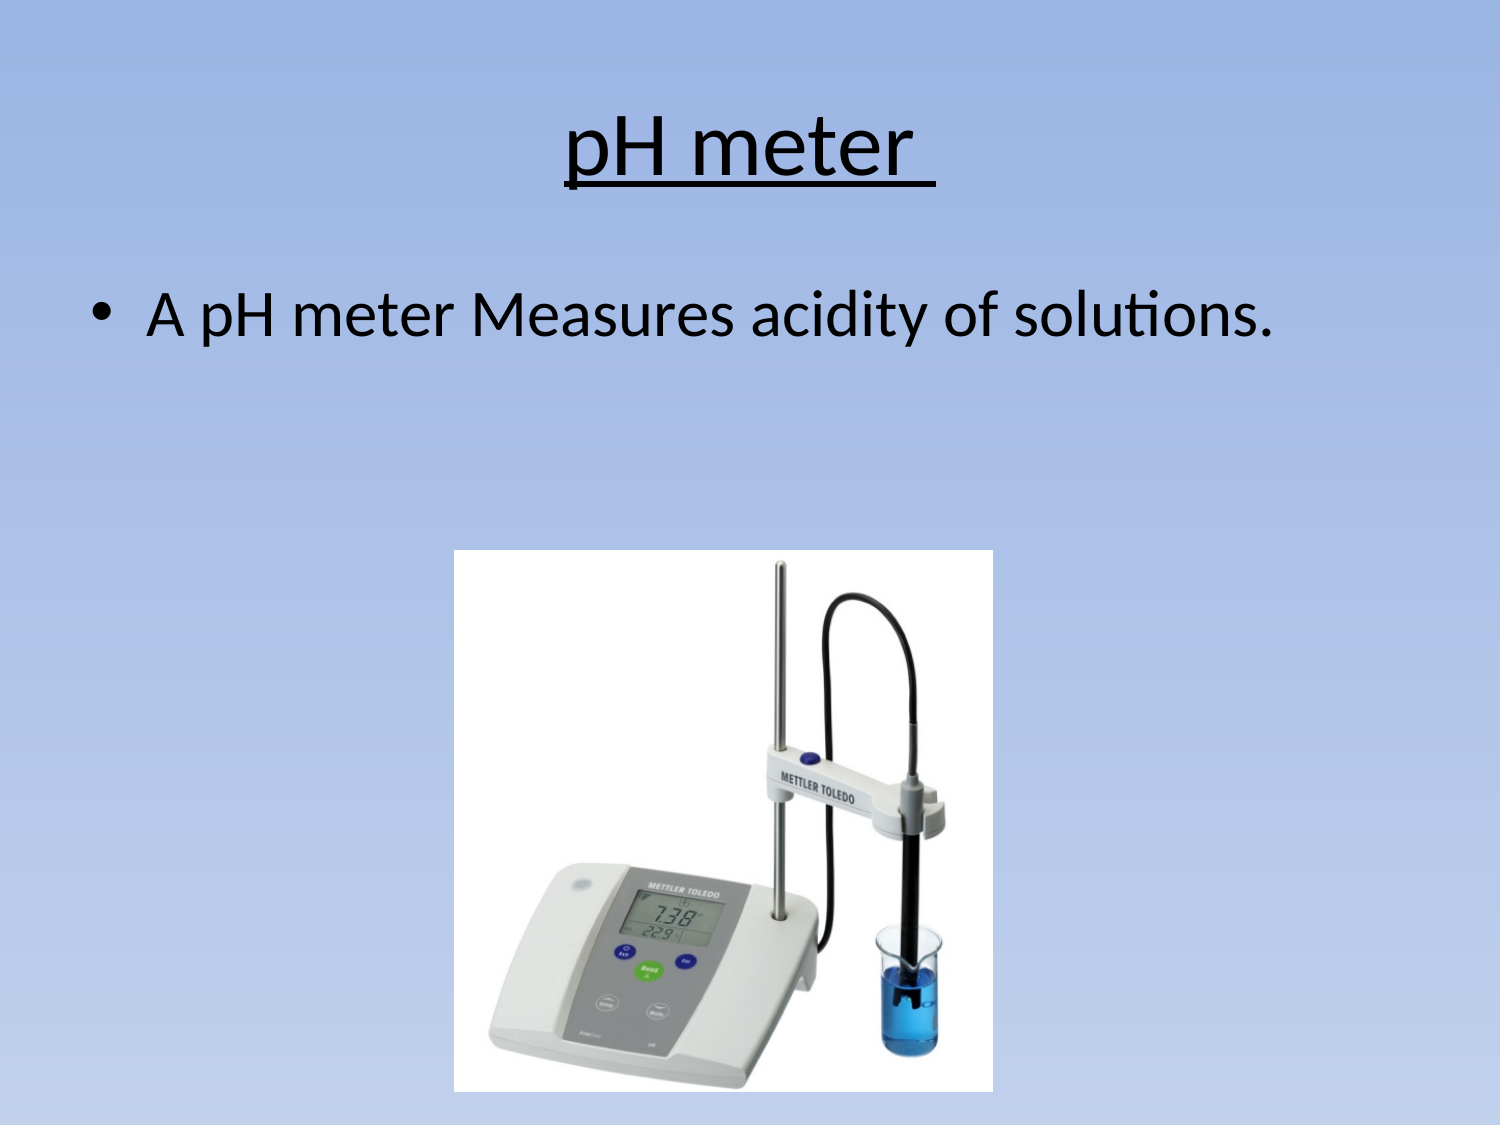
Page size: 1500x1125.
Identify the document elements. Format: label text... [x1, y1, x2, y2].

title pH meter [75, 45, 1425, 233]
list A pH meter Measures acidity of solutions. [75, 262, 1425, 1005]
picture [454, 550, 993, 1092]
